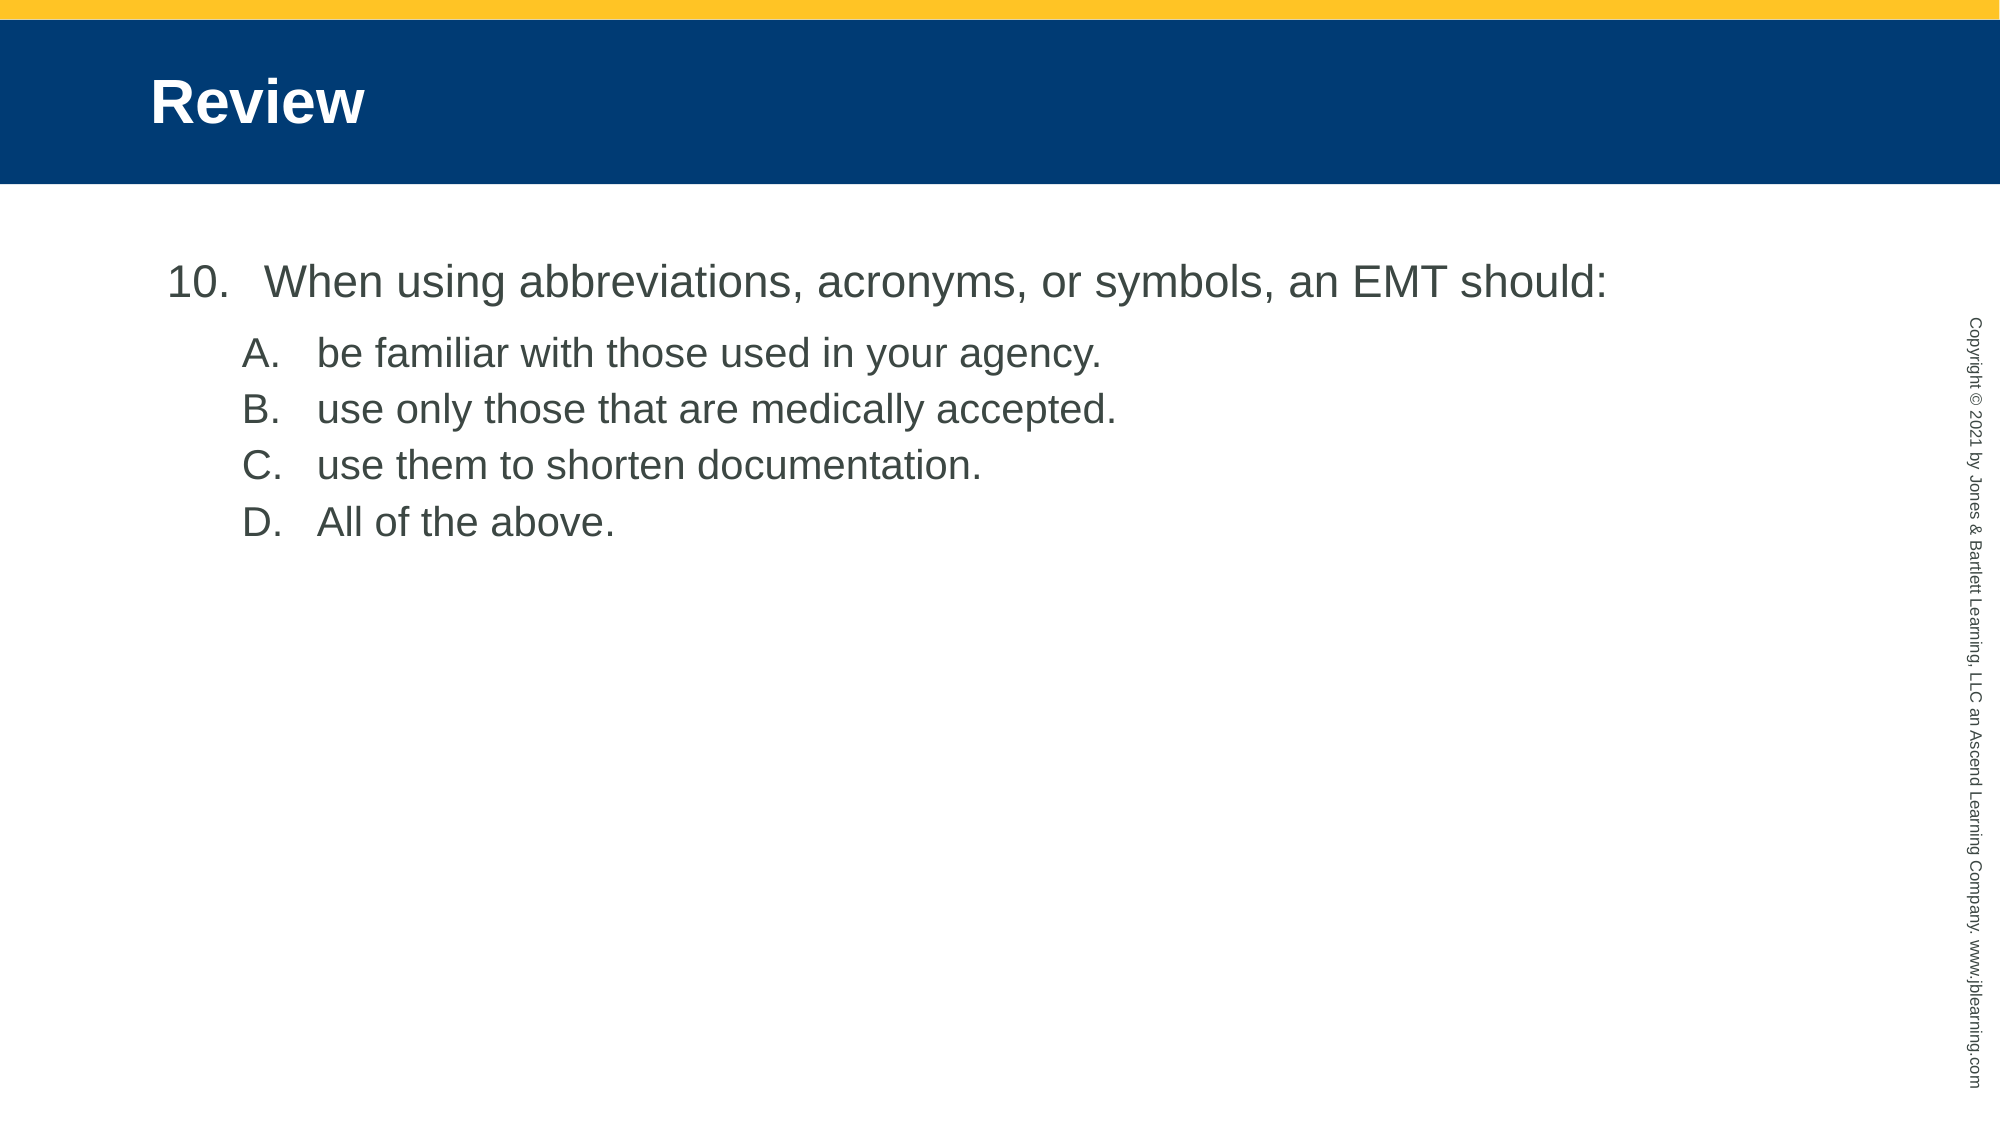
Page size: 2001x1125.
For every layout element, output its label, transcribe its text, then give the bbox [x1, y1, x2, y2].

list When using abbreviations, acronyms, or symbols, an EMT should: be familiar with those used in your agency. use only those that are medically accepted. use them to shorten documentation. All of the above. [151, 244, 1840, 1016]
title Review [0, 19, 2000, 185]
